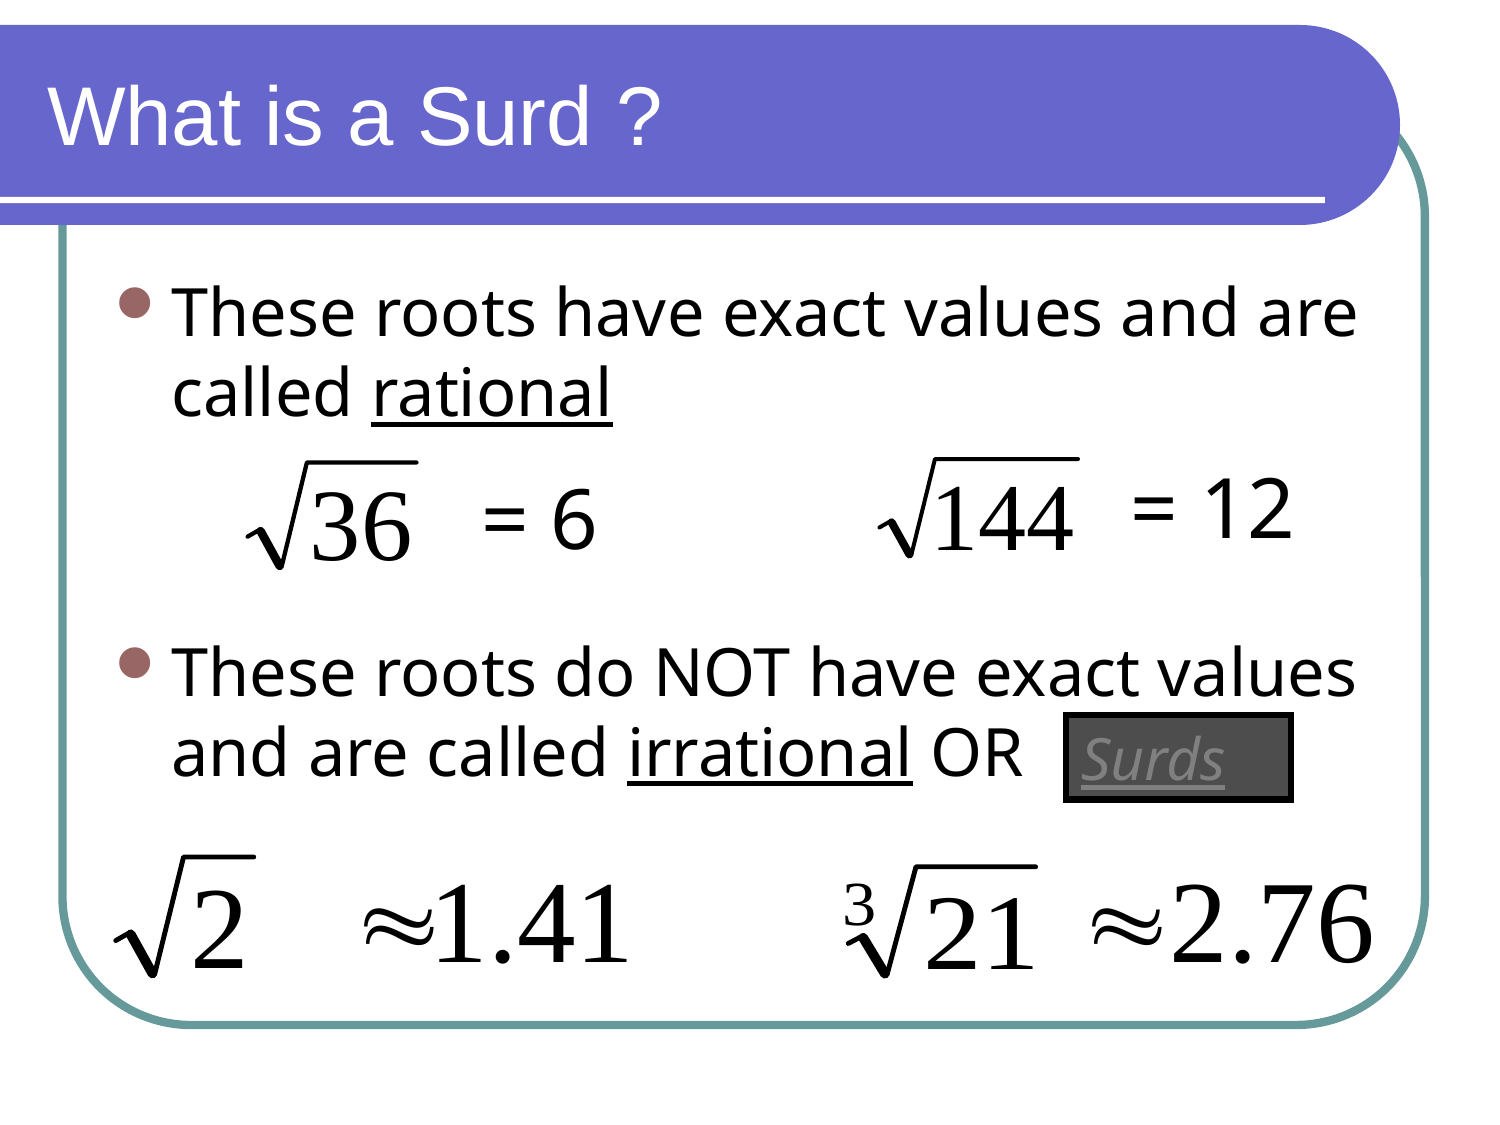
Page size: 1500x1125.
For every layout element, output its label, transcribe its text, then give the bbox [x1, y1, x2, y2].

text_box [826, 843, 1061, 997]
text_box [228, 440, 434, 595]
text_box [1060, 855, 1393, 993]
title What is a Surd ? [31, 37, 1348, 188]
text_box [332, 855, 646, 993]
text_box Surds [1066, 714, 1292, 800]
text_box = 12 [1116, 447, 1317, 563]
list These roots have exact values and are called rational These roots do NOT have exact values and are called irrational OR [99, 262, 1401, 988]
text_box = 6 [466, 459, 632, 574]
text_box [93, 831, 280, 999]
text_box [861, 438, 1102, 575]
